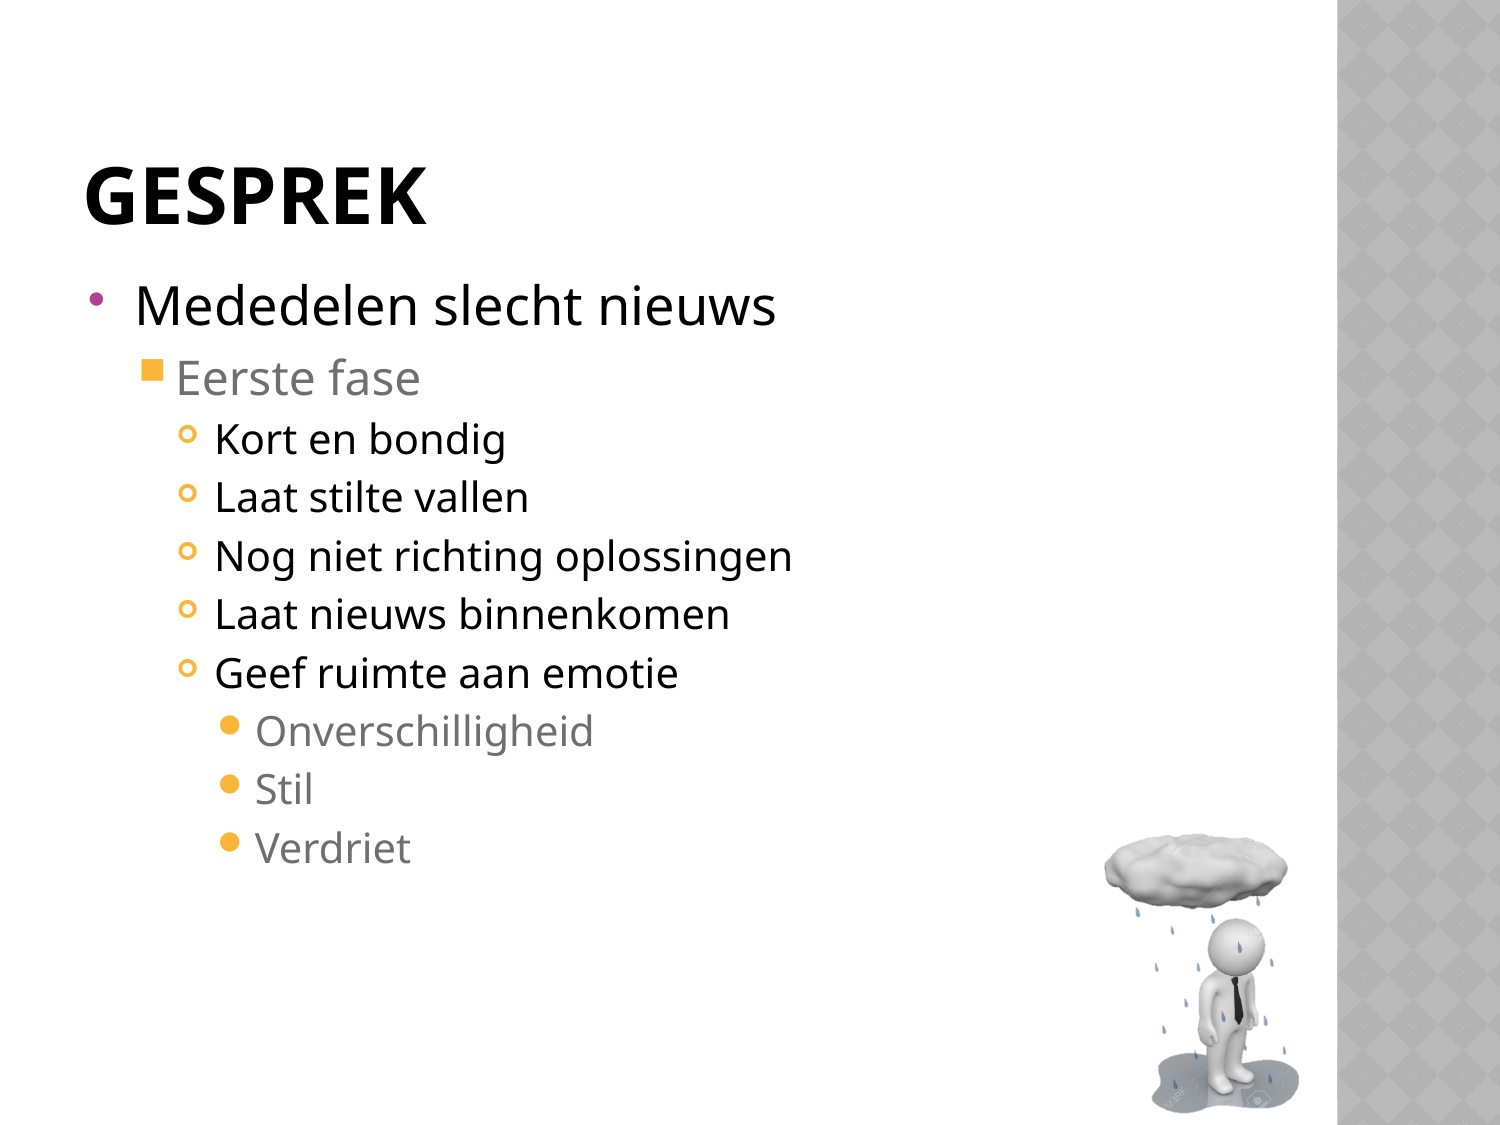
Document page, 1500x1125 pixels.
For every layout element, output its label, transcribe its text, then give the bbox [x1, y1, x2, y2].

picture [1063, 821, 1365, 1123]
title gesprek [75, 52, 1263, 240]
list Mededelen slecht nieuws Eerste fase Kort en bondig Laat stilte vallen Nog niet richting oplossingen Laat nieuws binnenkomen Geef ruimte aan emotie Onverschilligheid Stil Verdriet [75, 264, 1263, 1059]
